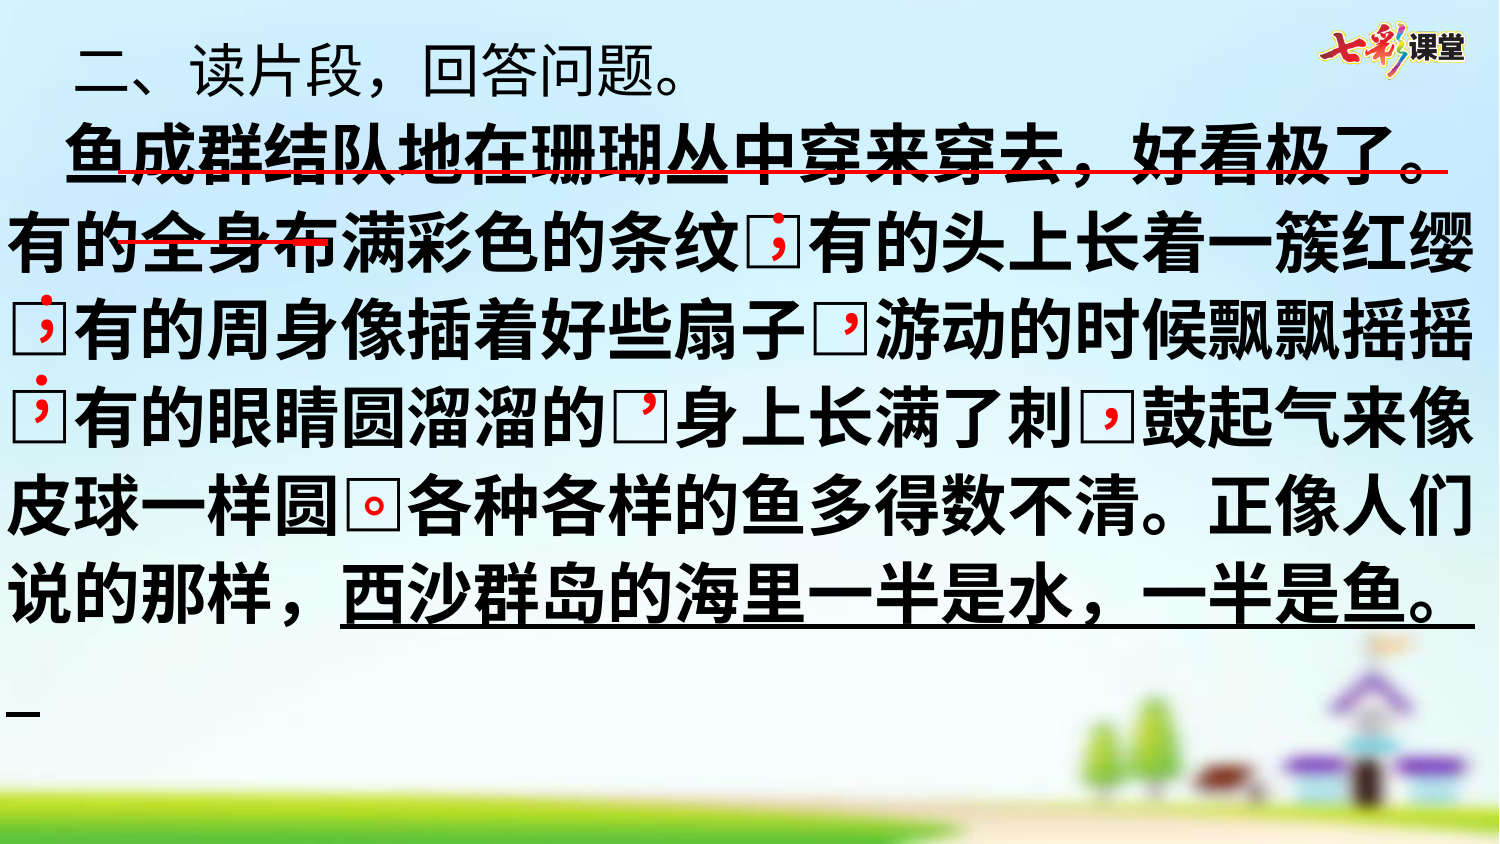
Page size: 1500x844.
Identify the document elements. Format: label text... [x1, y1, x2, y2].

text_box _ [103, 99, 1468, 255]
text_box 二、读片段，回答问题。 鱼成群结队地在珊瑚丛中穿来穿去，好看极了。有的全身布满彩色的条纹□有的头上长着一簇红缨□有的周身像插着好些扇子□游动的时候飘飘摇摇□有的眼睛圆溜溜的□身上长满了刺□鼓起气来像皮球一样圆□各种各样的鱼多得数不清。正像人们说的那样，西沙群岛的海里一半是水，一半是鱼。 [0, 20, 1495, 728]
text_box ， [618, 342, 690, 427]
text_box ； [749, 255, 821, 271]
text_box 。 [348, 445, 420, 531]
picture [0, 0, 1499, 844]
text_box ； [13, 347, 84, 433]
text_box ； [17, 267, 89, 353]
text_box ， [1080, 357, 1152, 442]
text_box ， [820, 261, 892, 347]
